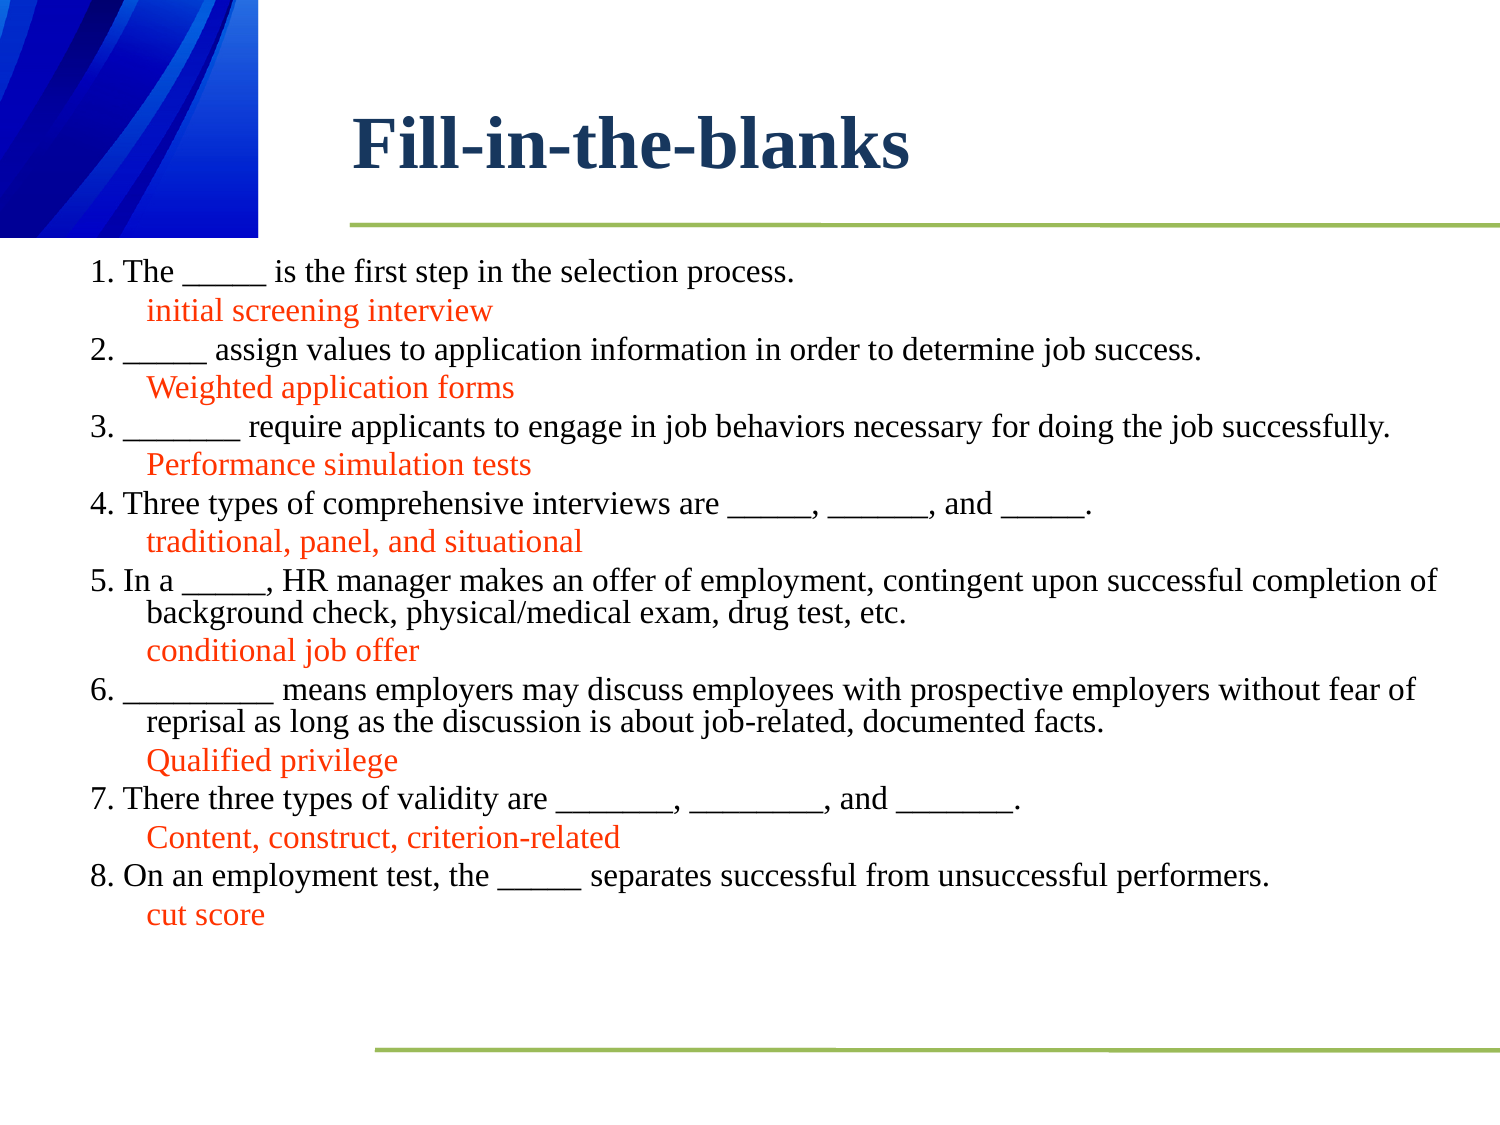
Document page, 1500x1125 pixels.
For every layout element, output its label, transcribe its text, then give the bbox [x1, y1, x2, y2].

picture [0, 0, 259, 238]
text_box 1. The _____ is the first step in the selection process. initial screening interview 2. _____ assign values to application information in order to determine job success. Weighted application forms 3. _______ require applicants to engage in job behaviors necessary for doing the job successfully. Performance simulation tests 4. Three types of comprehensive interviews are _____, ______, and _____. traditional, panel, and situational 5. In a _____, HR manager makes an offer of employment, contingent upon successful completion of background check, physical/medical exam, drug test, etc. conditional job offer 6. _________ means employers may discuss employees with prospective employers without fear of reprisal as long as the discussion is about job-related, documented facts. Qualified privilege 7. There three types of validity are _______, ________, and _______. Content, construct, criterion-related 8. On an employment test, the _____ separates successful from unsuccessful performers. cut score [75, 249, 1463, 1100]
title Fill-in-the-blanks [337, 45, 1425, 233]
